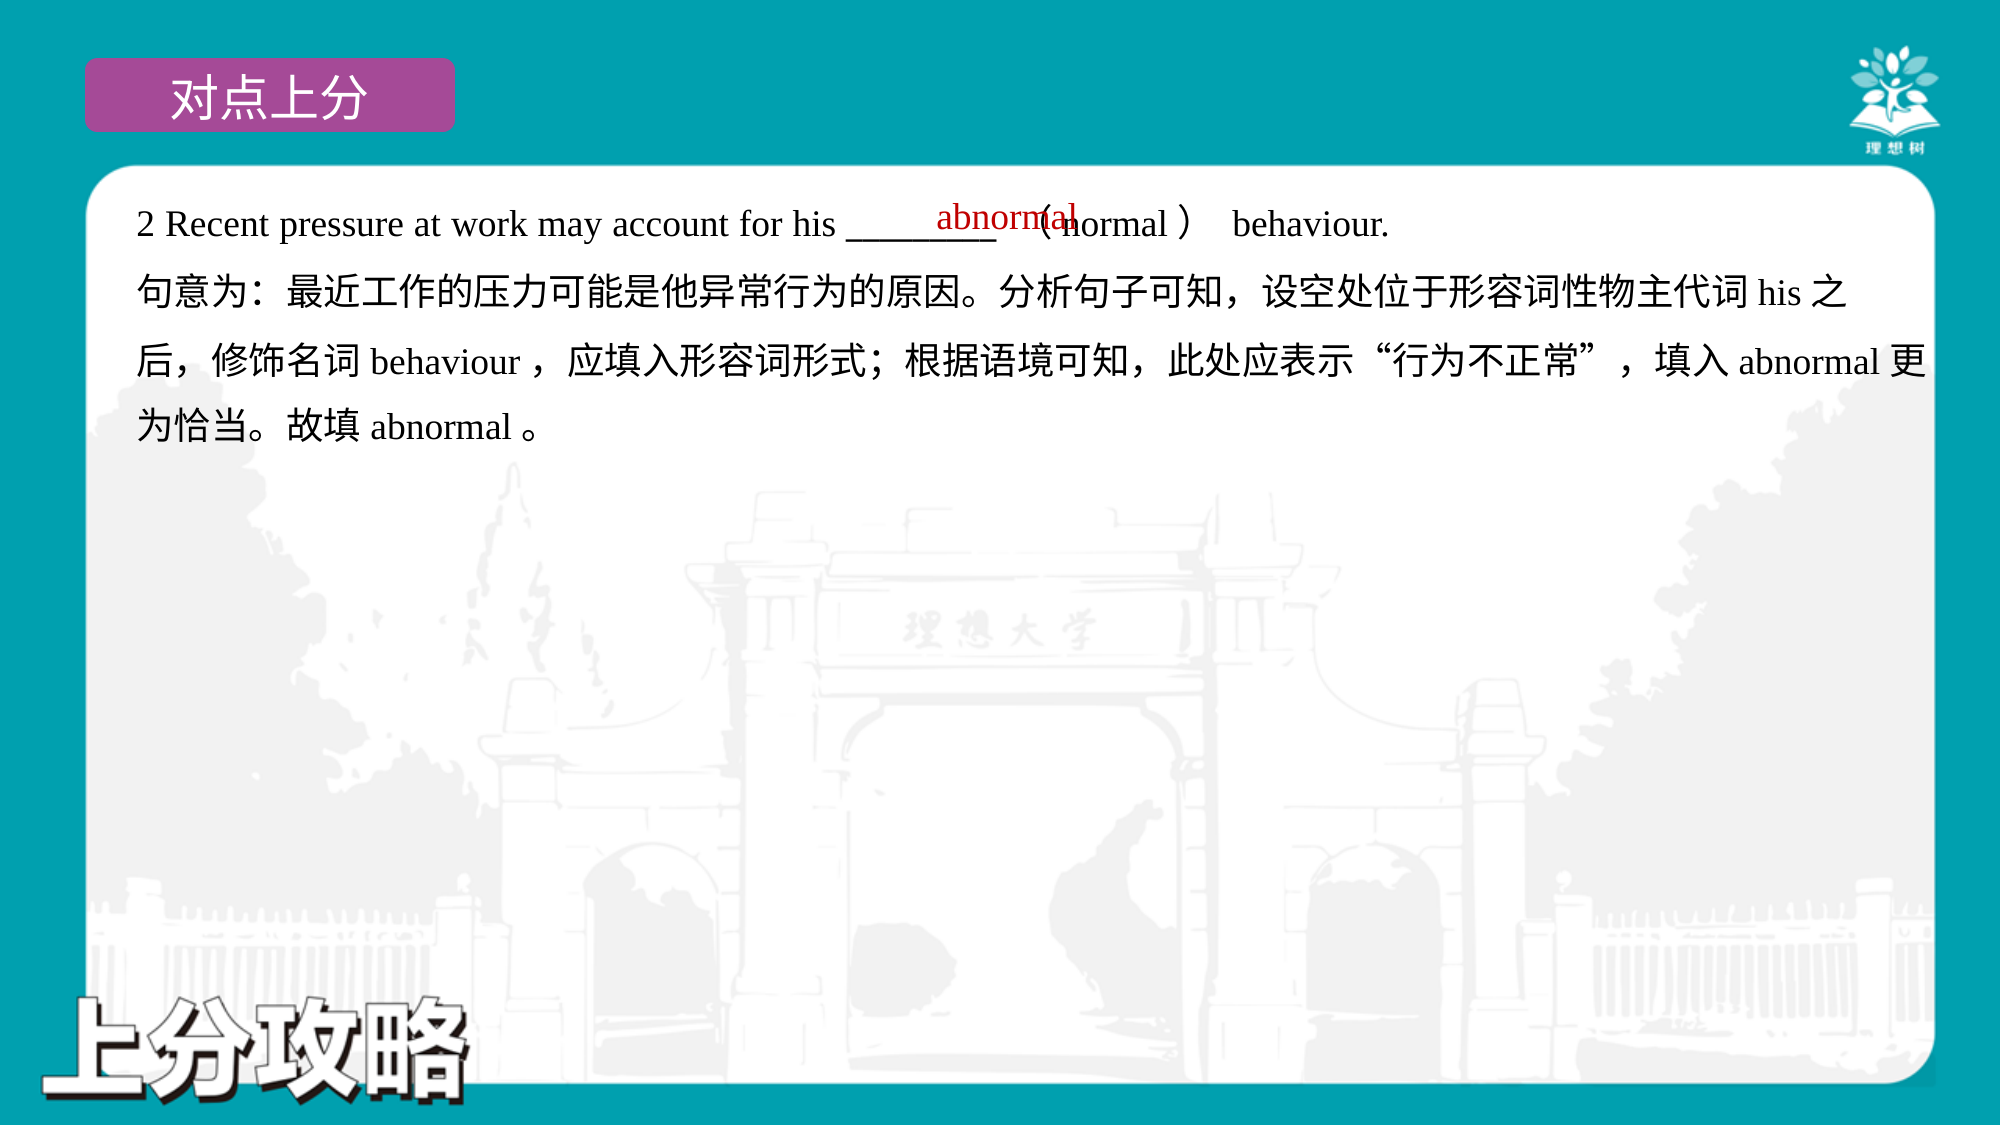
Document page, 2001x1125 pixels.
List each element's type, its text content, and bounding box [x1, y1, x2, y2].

picture [0, 0, 2000, 1125]
text_box abnormal [922, 170, 1092, 230]
text_box 2 Recent pressure at work may account for his _________ （normal） behaviour. [136, 176, 1865, 237]
text_box 句意为：最近工作的压力可能是他异常行为的原因。分析句子可知，设空处位于形容词性物主代词his之 后，修饰名词behaviour，应填入形容词形式；根据语境可知，此处应表示“行为不正常”，填入abnormal更 为恰当。故填abnormal。 [136, 244, 1865, 441]
